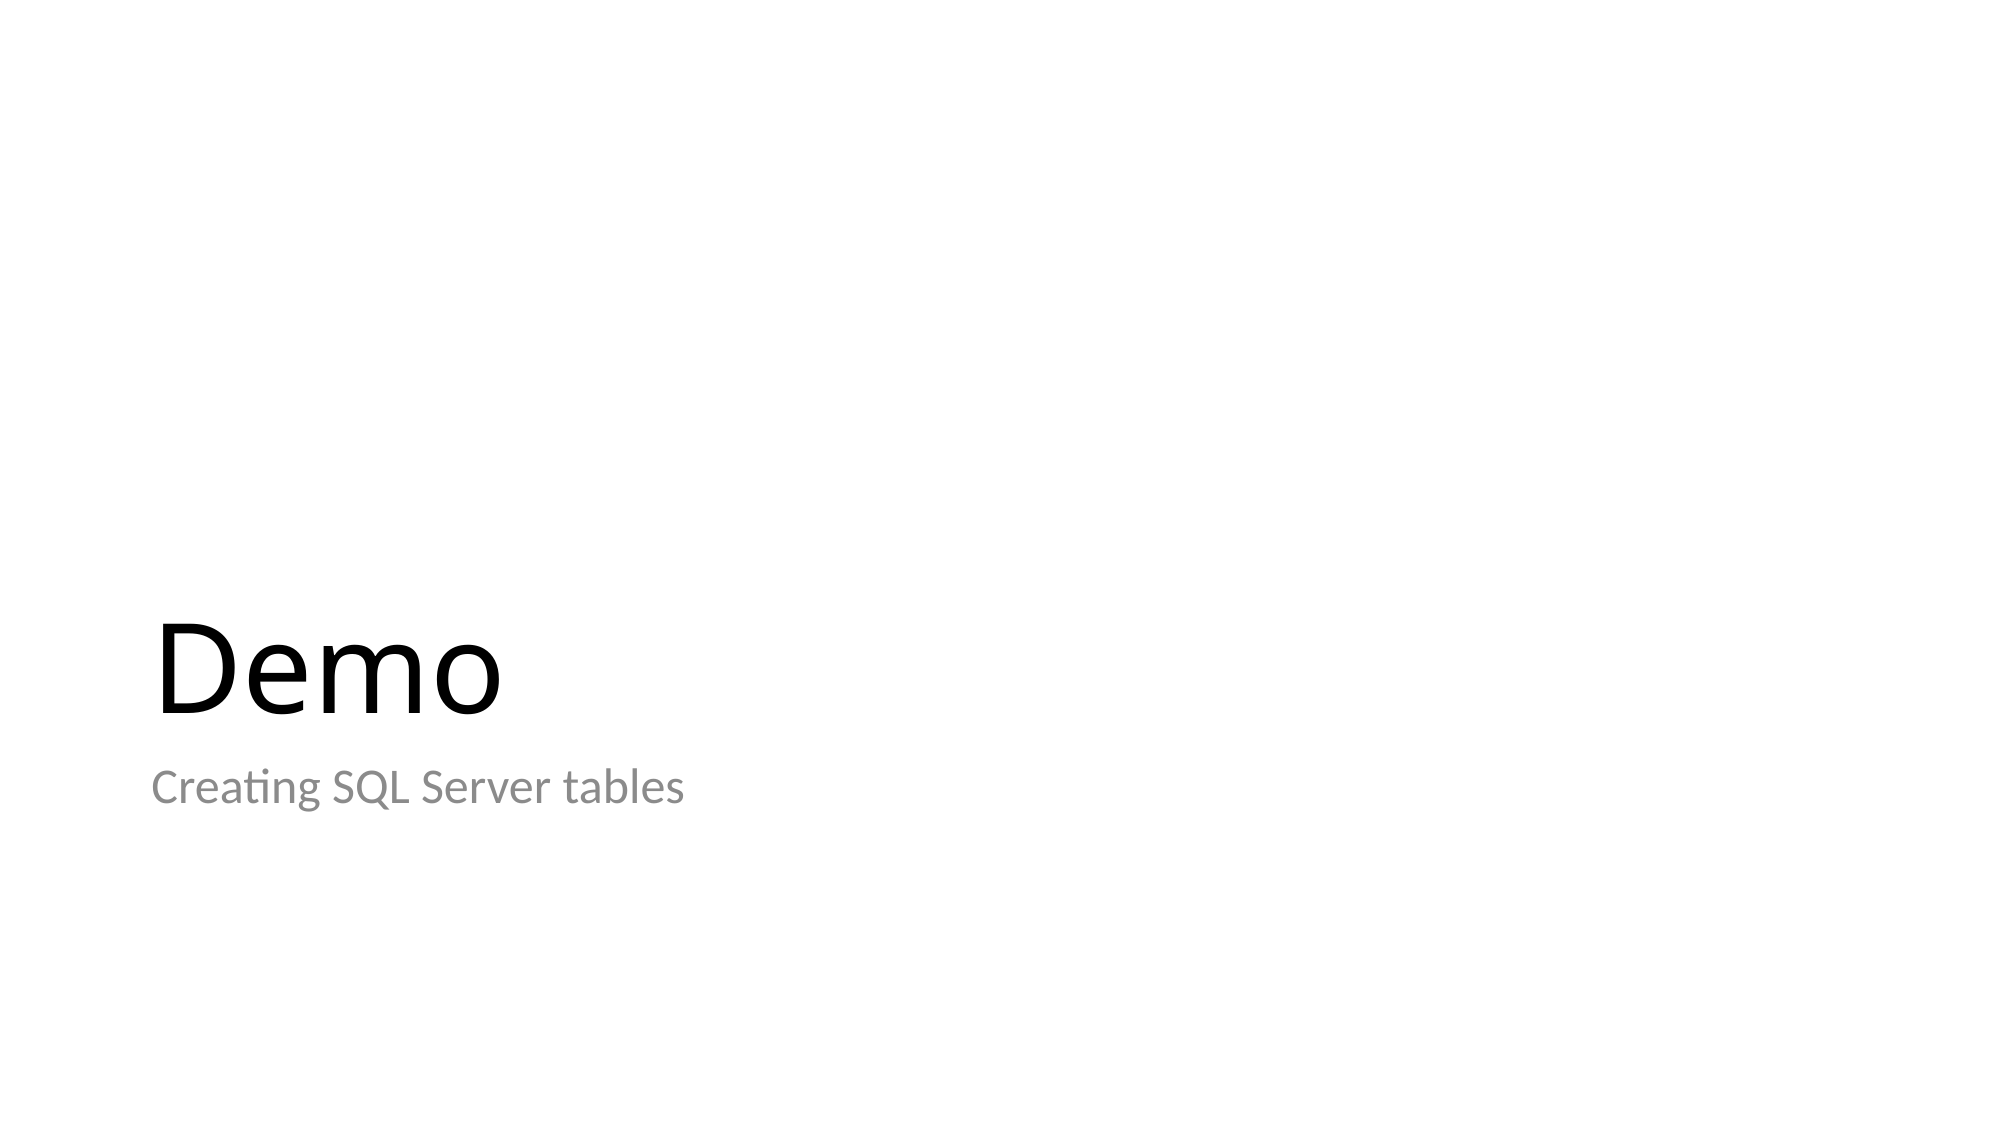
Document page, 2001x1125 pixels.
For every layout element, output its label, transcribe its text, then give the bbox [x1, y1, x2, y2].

title Demo [136, 280, 1862, 749]
list Creating SQL Server tables [136, 752, 1862, 999]
